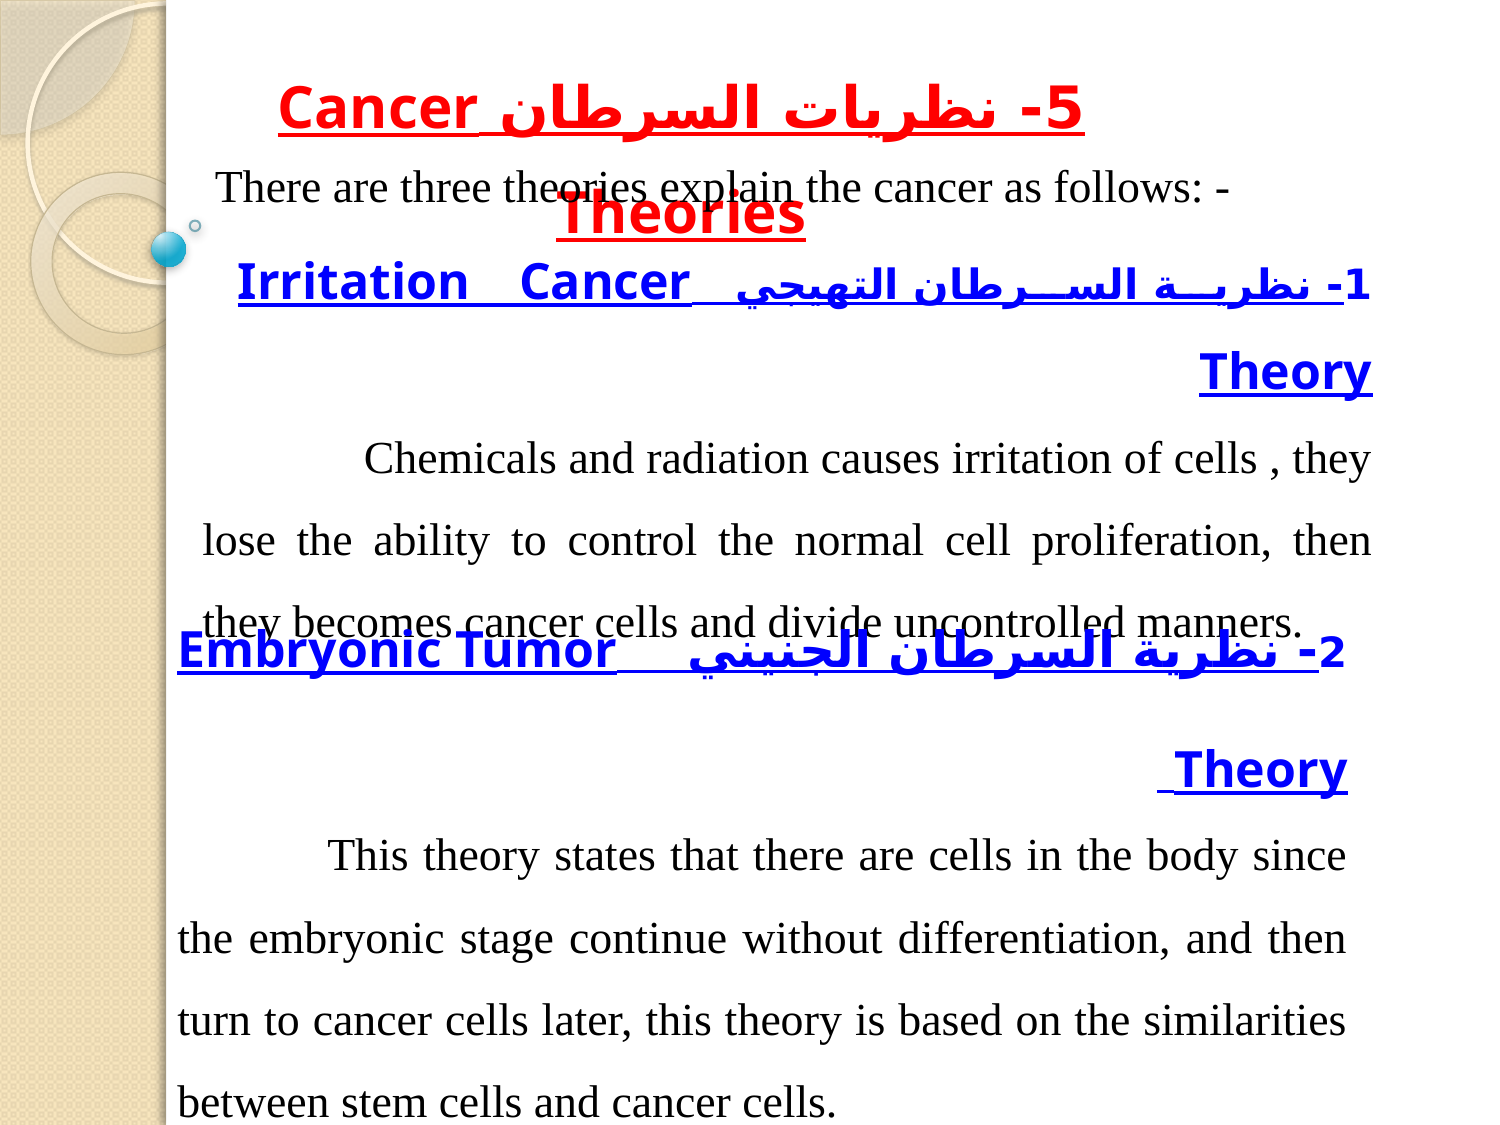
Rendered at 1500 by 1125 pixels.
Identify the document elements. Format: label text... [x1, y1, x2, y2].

text_box 1- نظرية السرطان التهيجي Irritation Cancer Theory Chemicals and radiation causes irritation of cells , they lose the ability to control the normal cell proliferation, then they becomes cancer cells and divide uncontrolled manners. [187, 212, 1388, 655]
text_box 2- نظرية السرطان الجنيني Embryonic Tumor Theory This theory states that there are cells in the body since the embryonic stage continue without differentiation, and then turn to cancer cells later, this theory is based on the similarities between stem cells and cancer cells. [162, 549, 1363, 1125]
text_box There are three theories explain the cancer as follows: - [200, 121, 1350, 212]
text_box 5- نظريات السرطان Cancer Theories [149, 27, 1213, 253]
